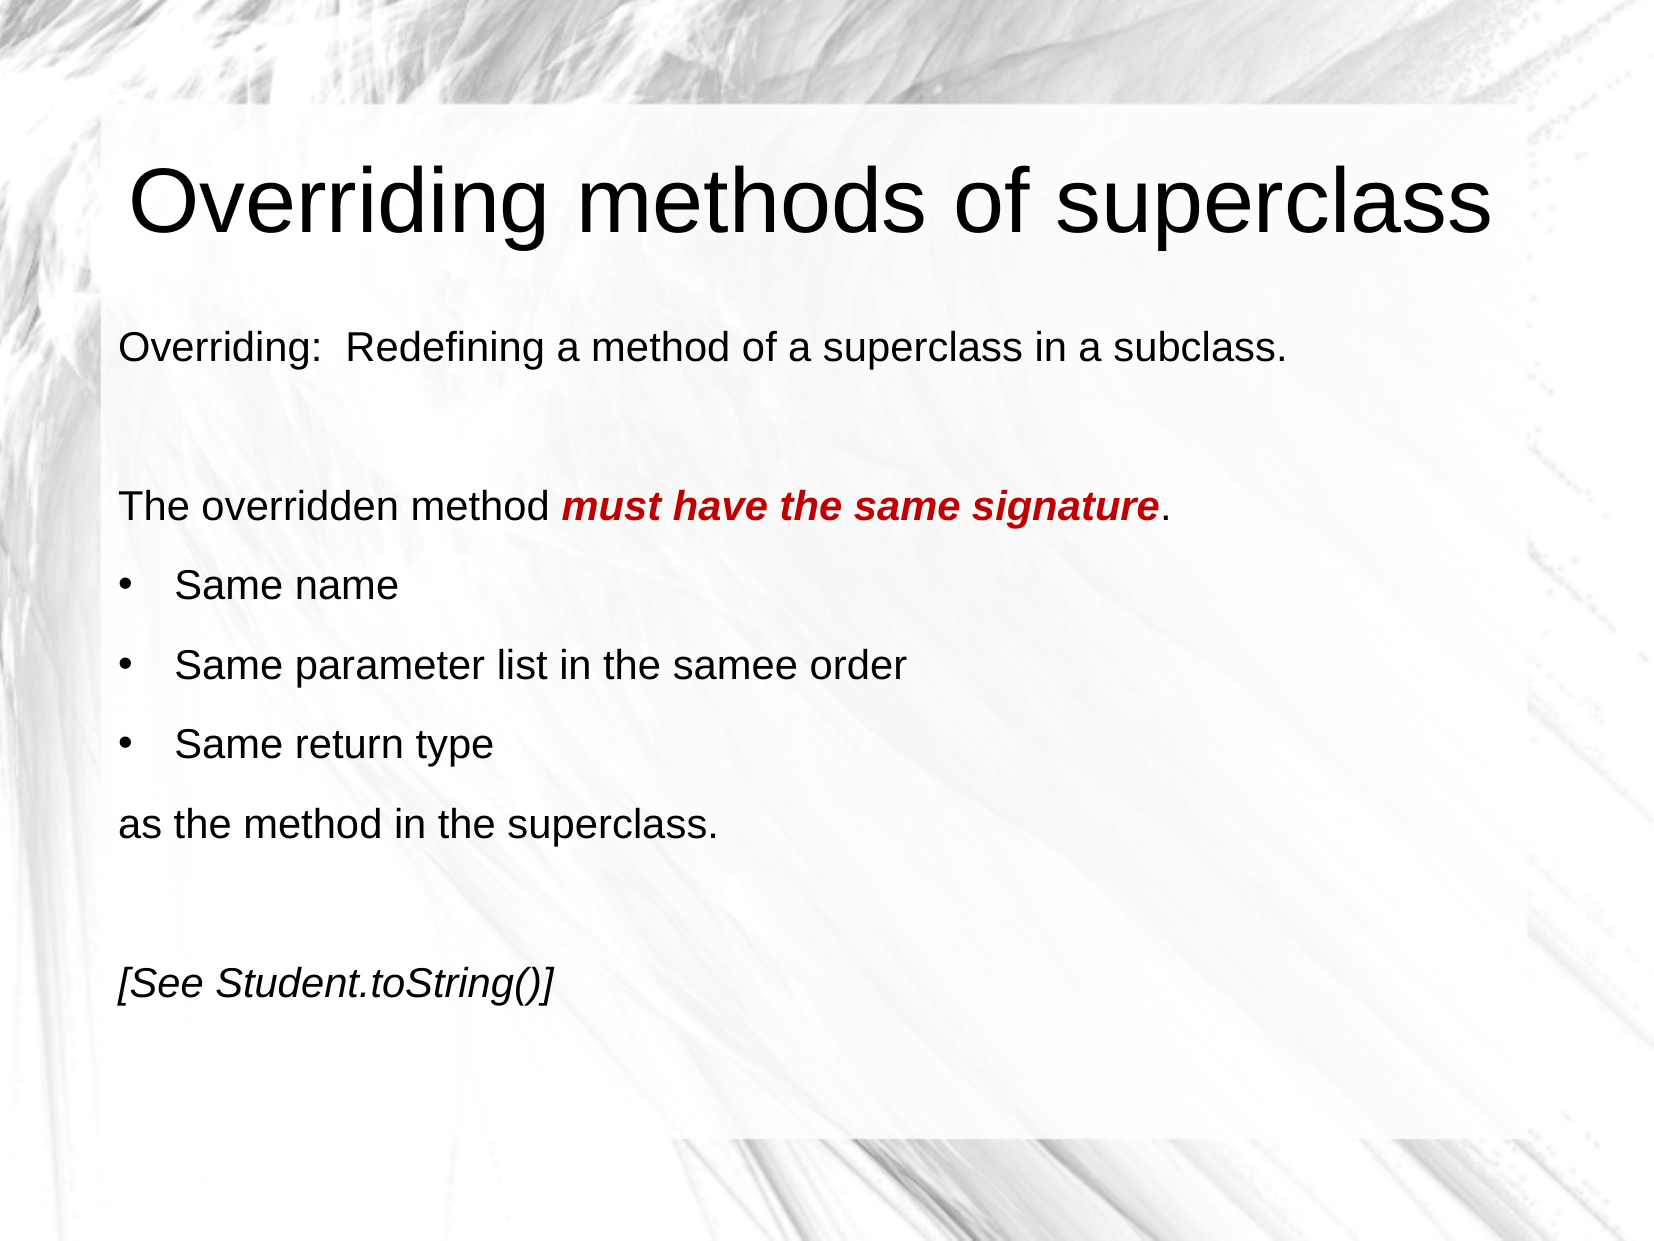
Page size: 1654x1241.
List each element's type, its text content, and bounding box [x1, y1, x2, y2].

title Overriding methods of superclass [118, 112, 1506, 281]
list Overriding: Redefining a method of a superclass in a subclass. The overridden method must have the same signature. Same name Same parameter list in the samee order Same return type as the method in the superclass. [See Student.toString()] [118, 319, 1571, 1102]
picture [0, 0, 1654, 1241]
